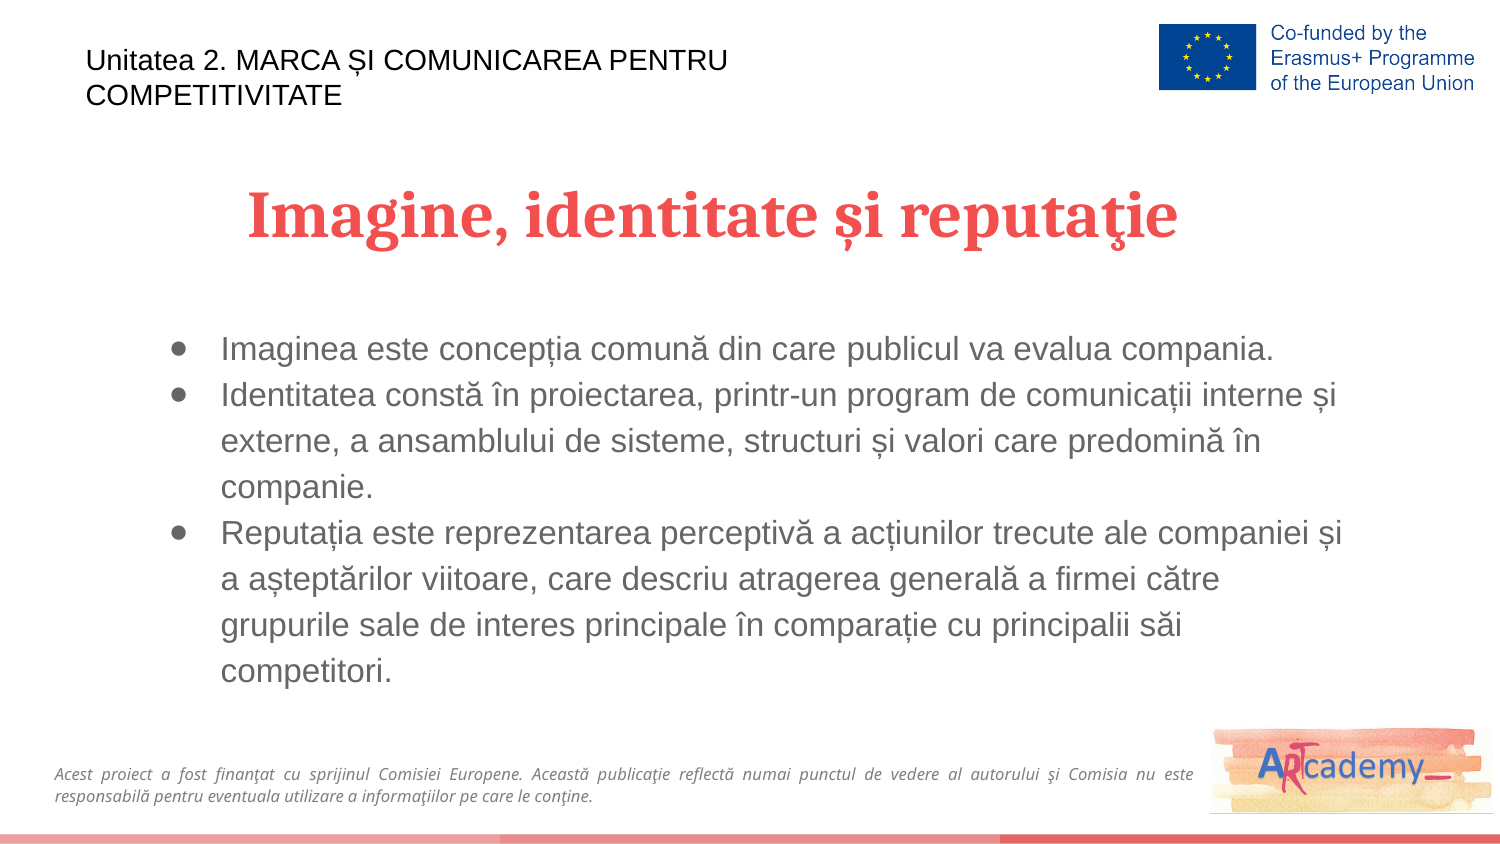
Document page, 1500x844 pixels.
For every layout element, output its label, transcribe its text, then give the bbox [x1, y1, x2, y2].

list Imaginea este concepția comună din care publicul va evalua compania. Identitatea constă în proiectarea, printr-un program de comunicații interne și externe, a ansamblului de sisteme, structuri și valori care predomină în companie. Reputația este reprezentarea perceptivă a acțiunilor trecute ale companiei și a așteptărilor viitoare, care descriu atragerea generală a firmei către grupurile sale de interes principale în comparație cu principalii săi competitori. [130, 306, 1370, 693]
picture [1158, 24, 1474, 94]
picture [1210, 709, 1493, 844]
text_box Acest proiect a fost finanţat cu sprijinul Comisiei Europene. Această publicaţie reflectă numai punctul de vedere al autorului şi Comisia nu este responsabilă pentru eventuala utilizare a informaţiilor pe care le conţine. [39, 754, 1205, 808]
title Imagine, identitate şi reputaţie [94, 173, 1333, 267]
text_box Unitatea 2. MARCA ȘI COMUNICAREA PENTRU COMPETITIVITATE [70, 33, 750, 119]
